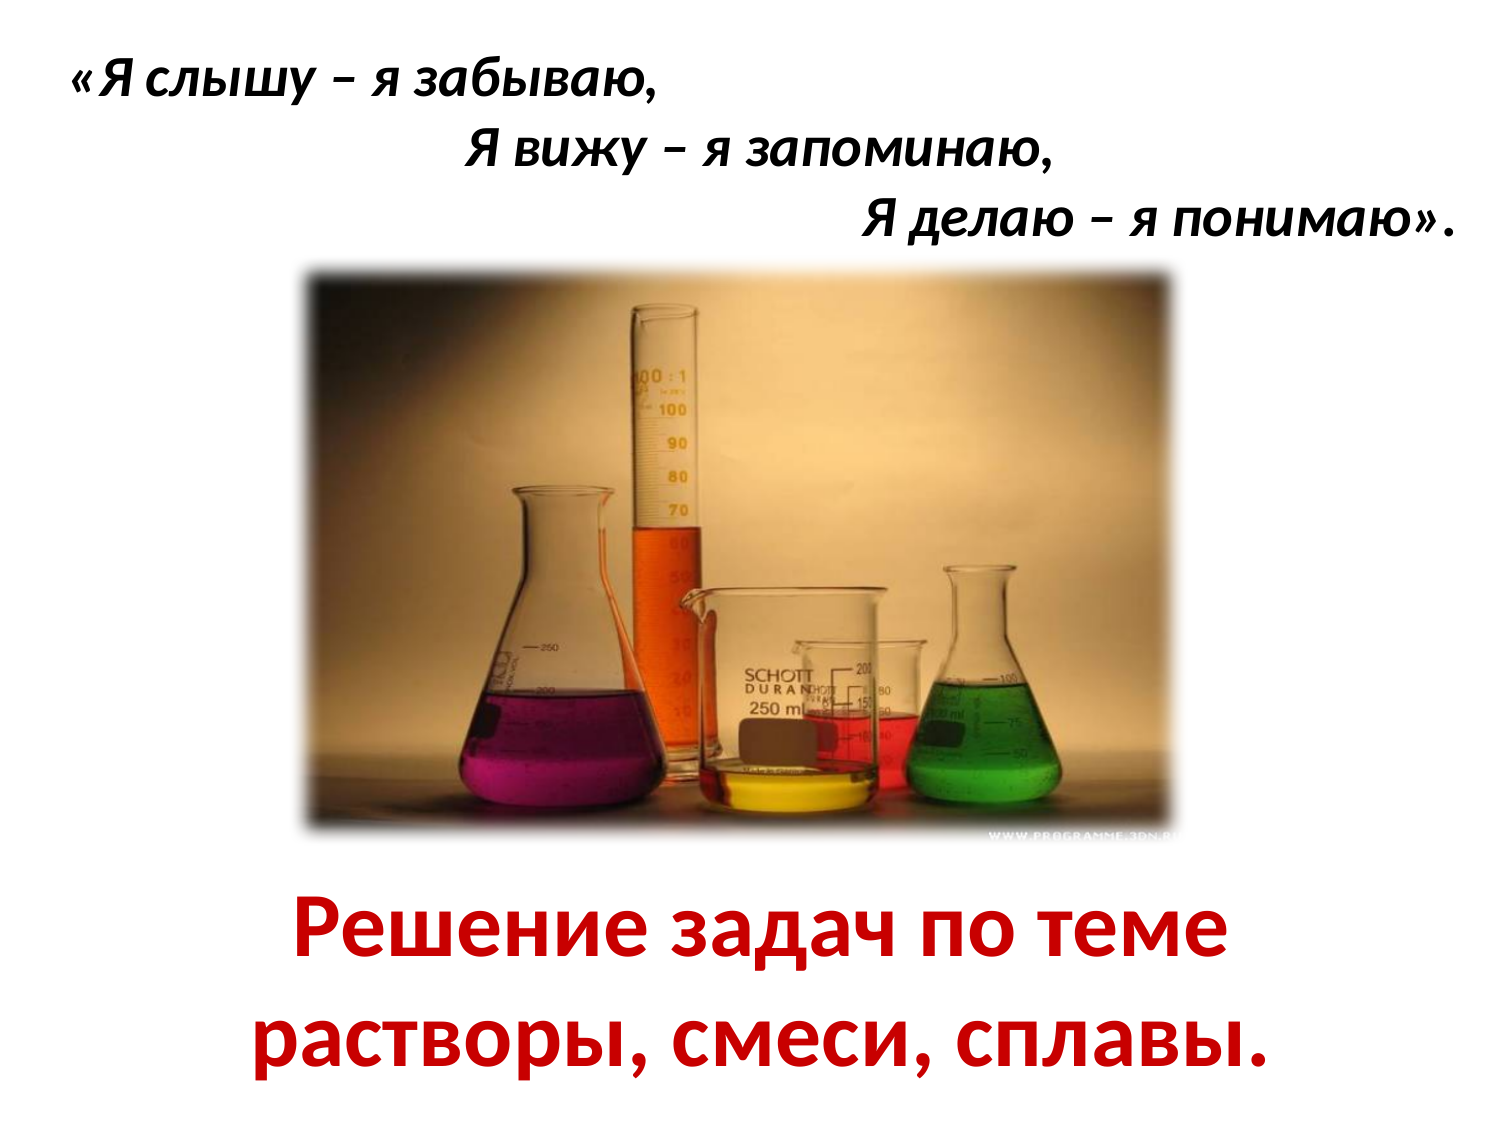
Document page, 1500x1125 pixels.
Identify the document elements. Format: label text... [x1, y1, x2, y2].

text_box «Я слышу – я забываю, Я вижу – я запоминаю, Я делаю – я понимаю». [53, 30, 1500, 256]
picture [288, 255, 1188, 847]
text_box Решение задач по теме растворы, смеси, сплавы. [112, 857, 1412, 1093]
